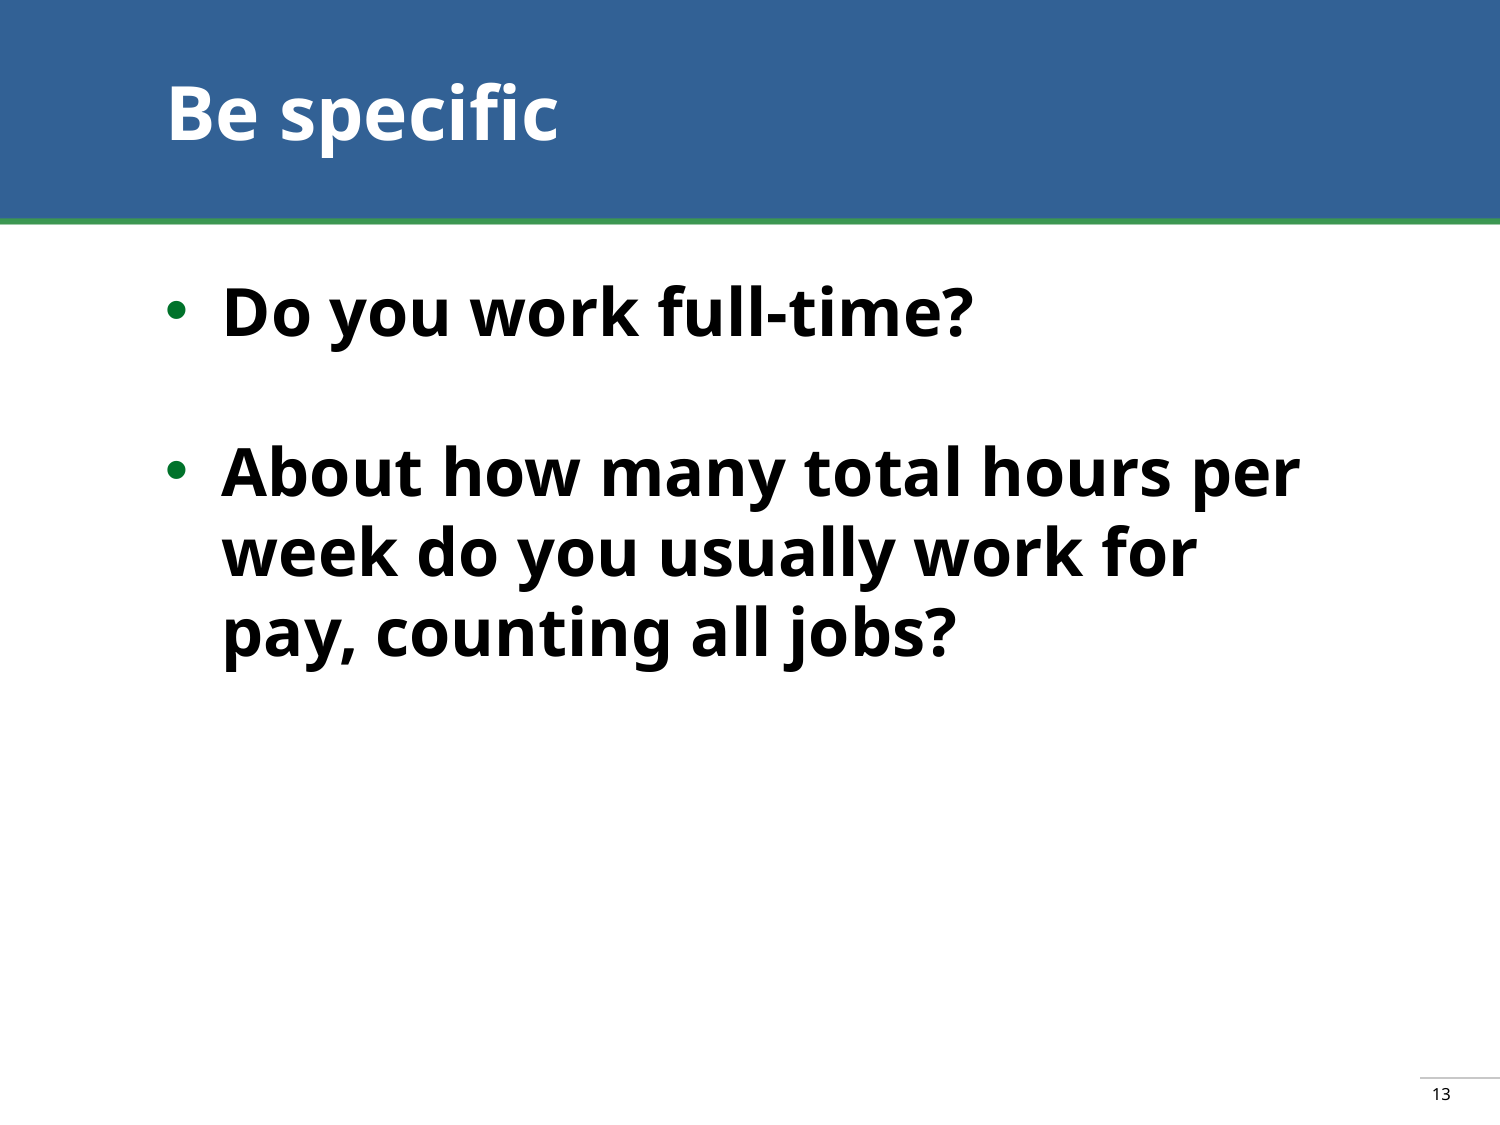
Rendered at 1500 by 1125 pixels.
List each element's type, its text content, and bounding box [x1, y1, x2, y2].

picture [0, 0, 1500, 1125]
text_box Do you work full-time? About how many total hours per week do you usually work for pay, counting all jobs? [149, 262, 1350, 677]
slide_number 13 [1431, 1085, 1458, 1106]
title Be specific [150, 0, 1350, 221]
